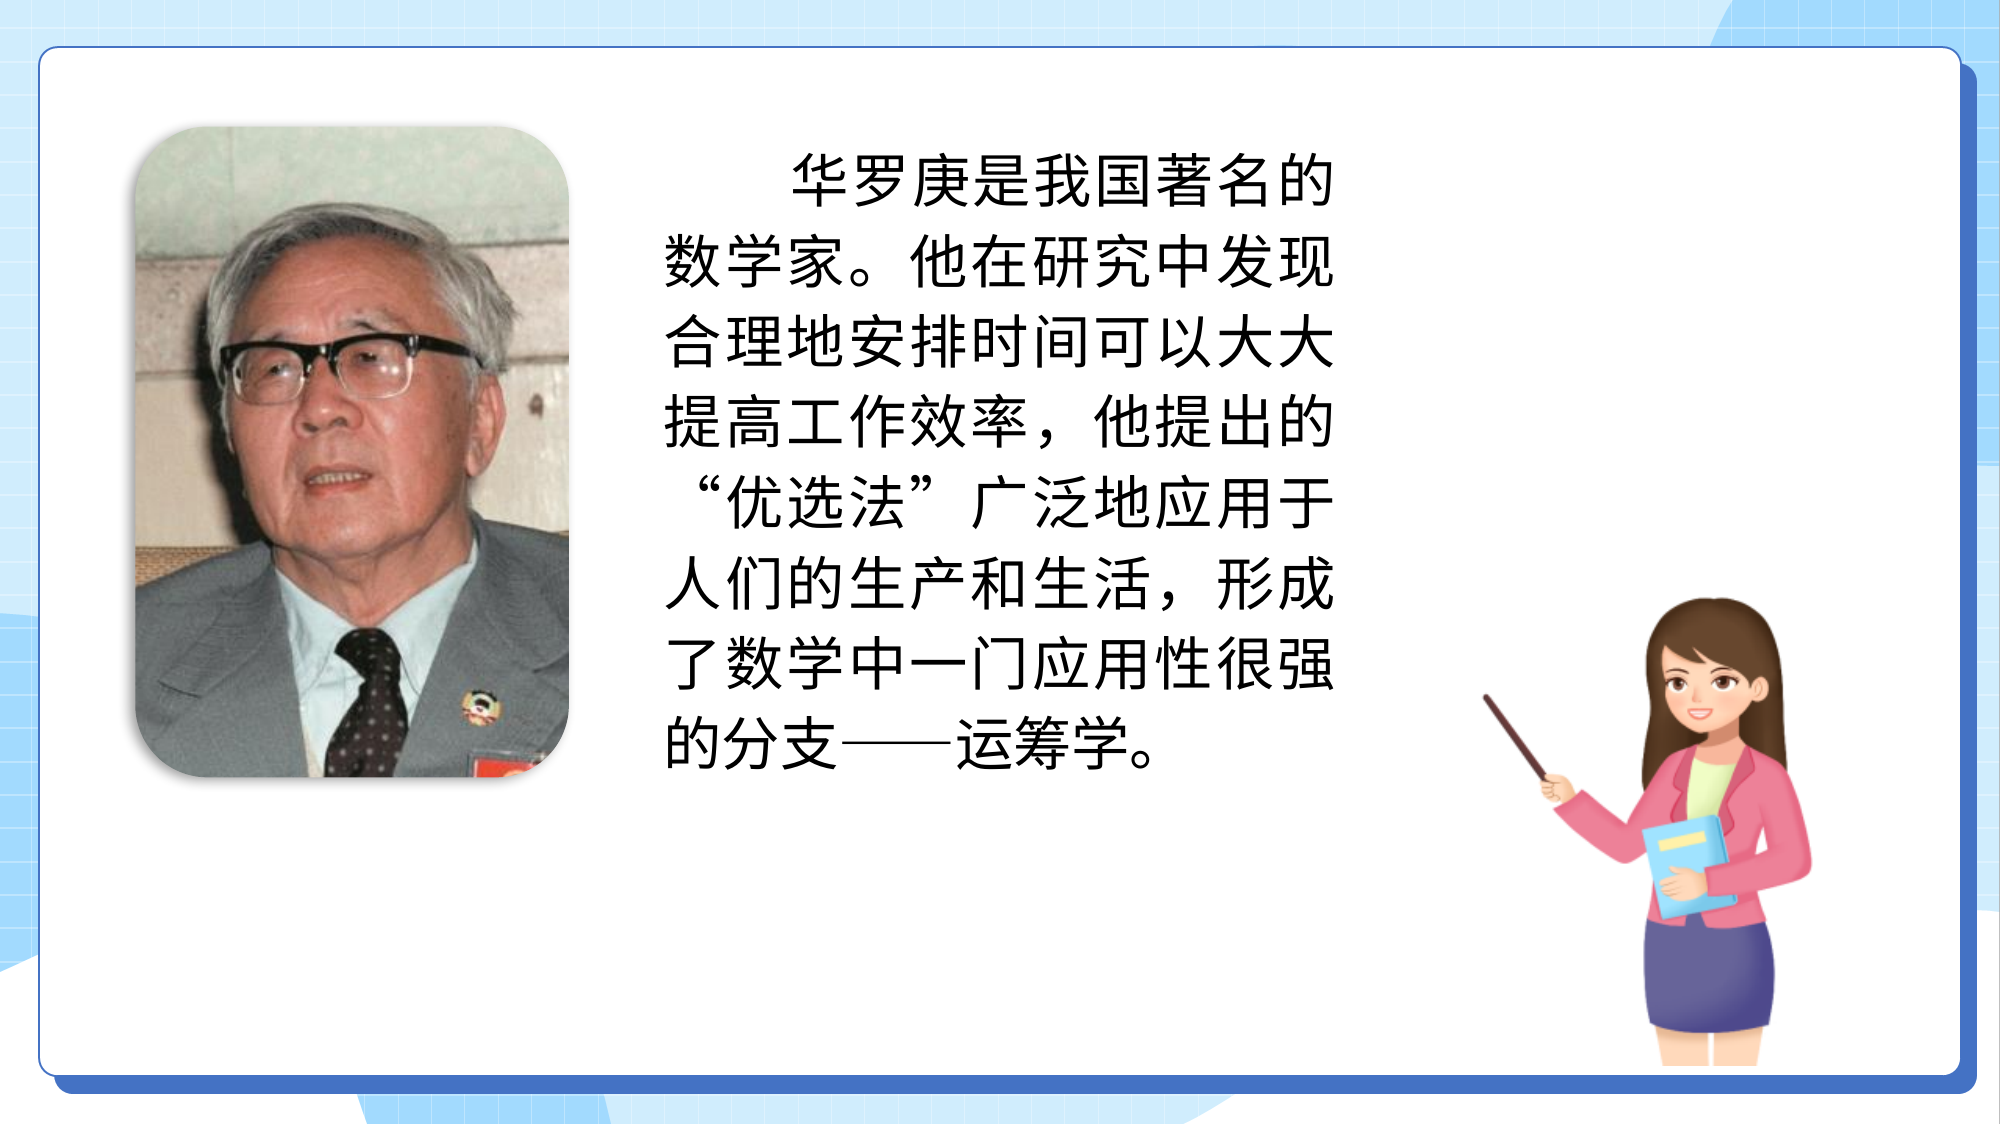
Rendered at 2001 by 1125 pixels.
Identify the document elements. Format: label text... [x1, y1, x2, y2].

picture [0, 0, 2000, 1125]
text_box 华罗庚是我国著名的数学家。他在研究中发现合理地安排时间可以大大提高工作效率，他提出的“优选法”广泛地应用于人们的生产和生活，形成了数学中一门应用性很强的分支——运筹学。 [649, 126, 1351, 785]
